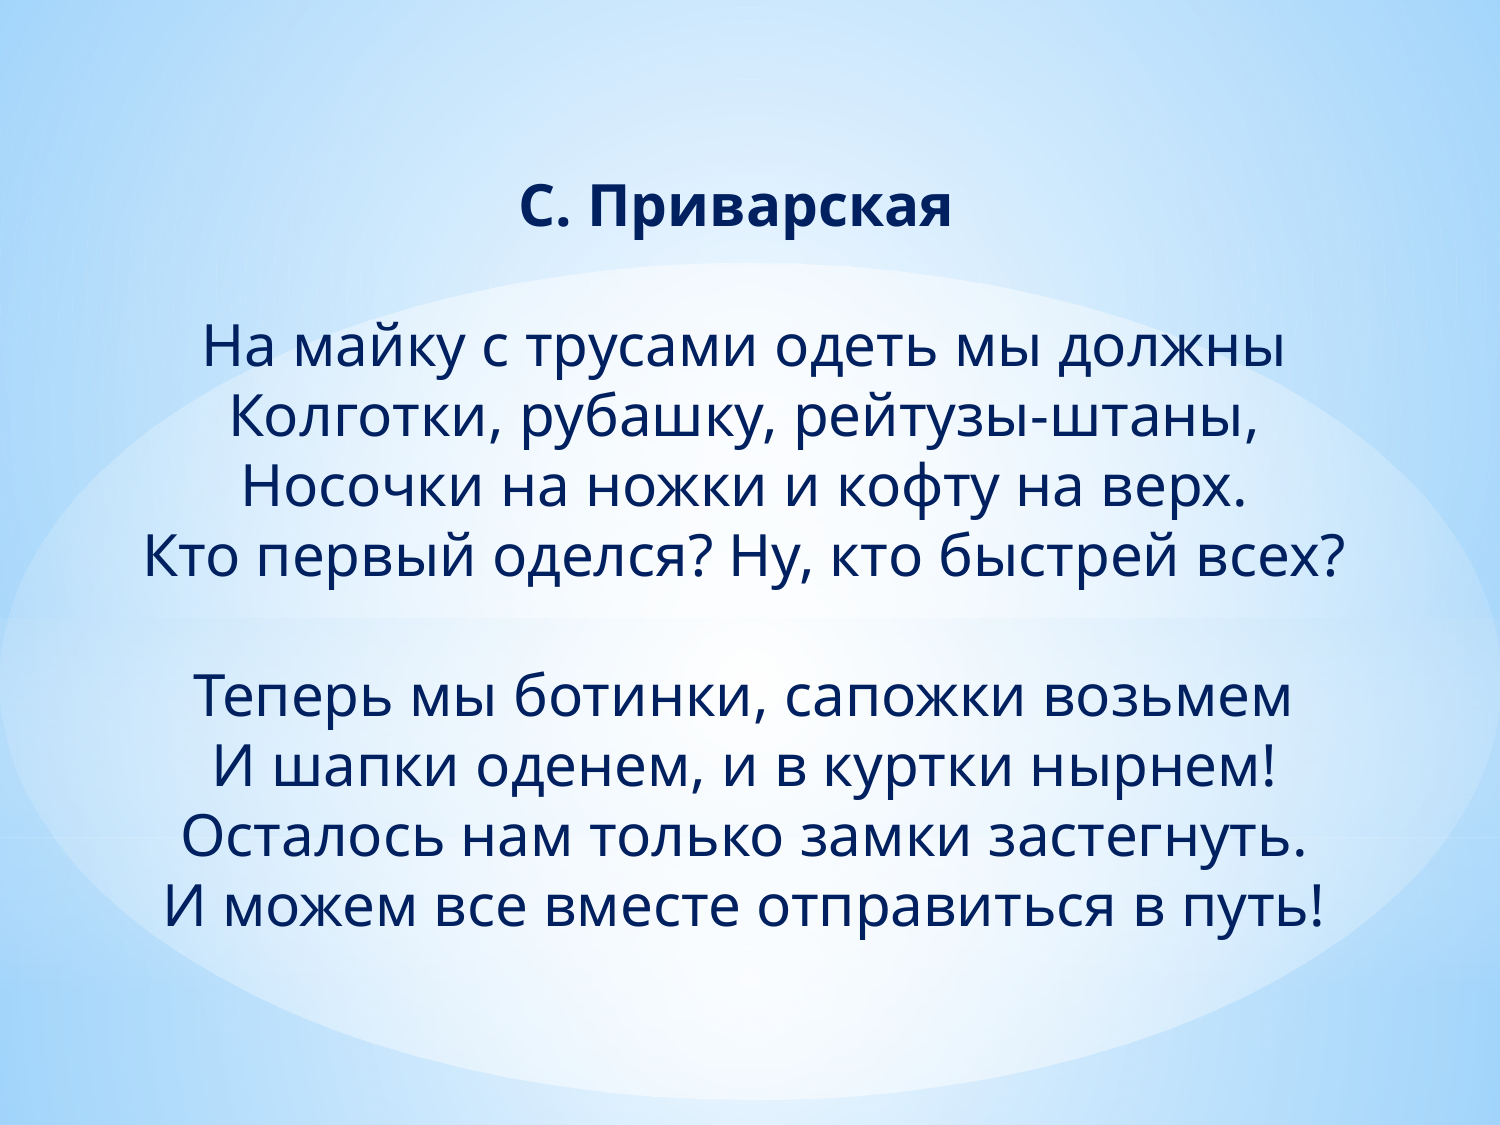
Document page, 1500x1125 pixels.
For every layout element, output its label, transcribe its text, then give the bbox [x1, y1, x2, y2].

text_box С. Приварская На майку с трусами одеть мы должны Колготки, рубашку, рейтузы-штаны, Носочки на ножки и кофту на верх. Кто первый оделся? Ну, кто быстрей всех? Теперь мы ботинки, сапожки возьмем И шапки оденем, и в куртки нырнем! Осталось нам только замки застегнуть. И можем все вместе отправиться в путь! [123, 160, 1365, 946]
